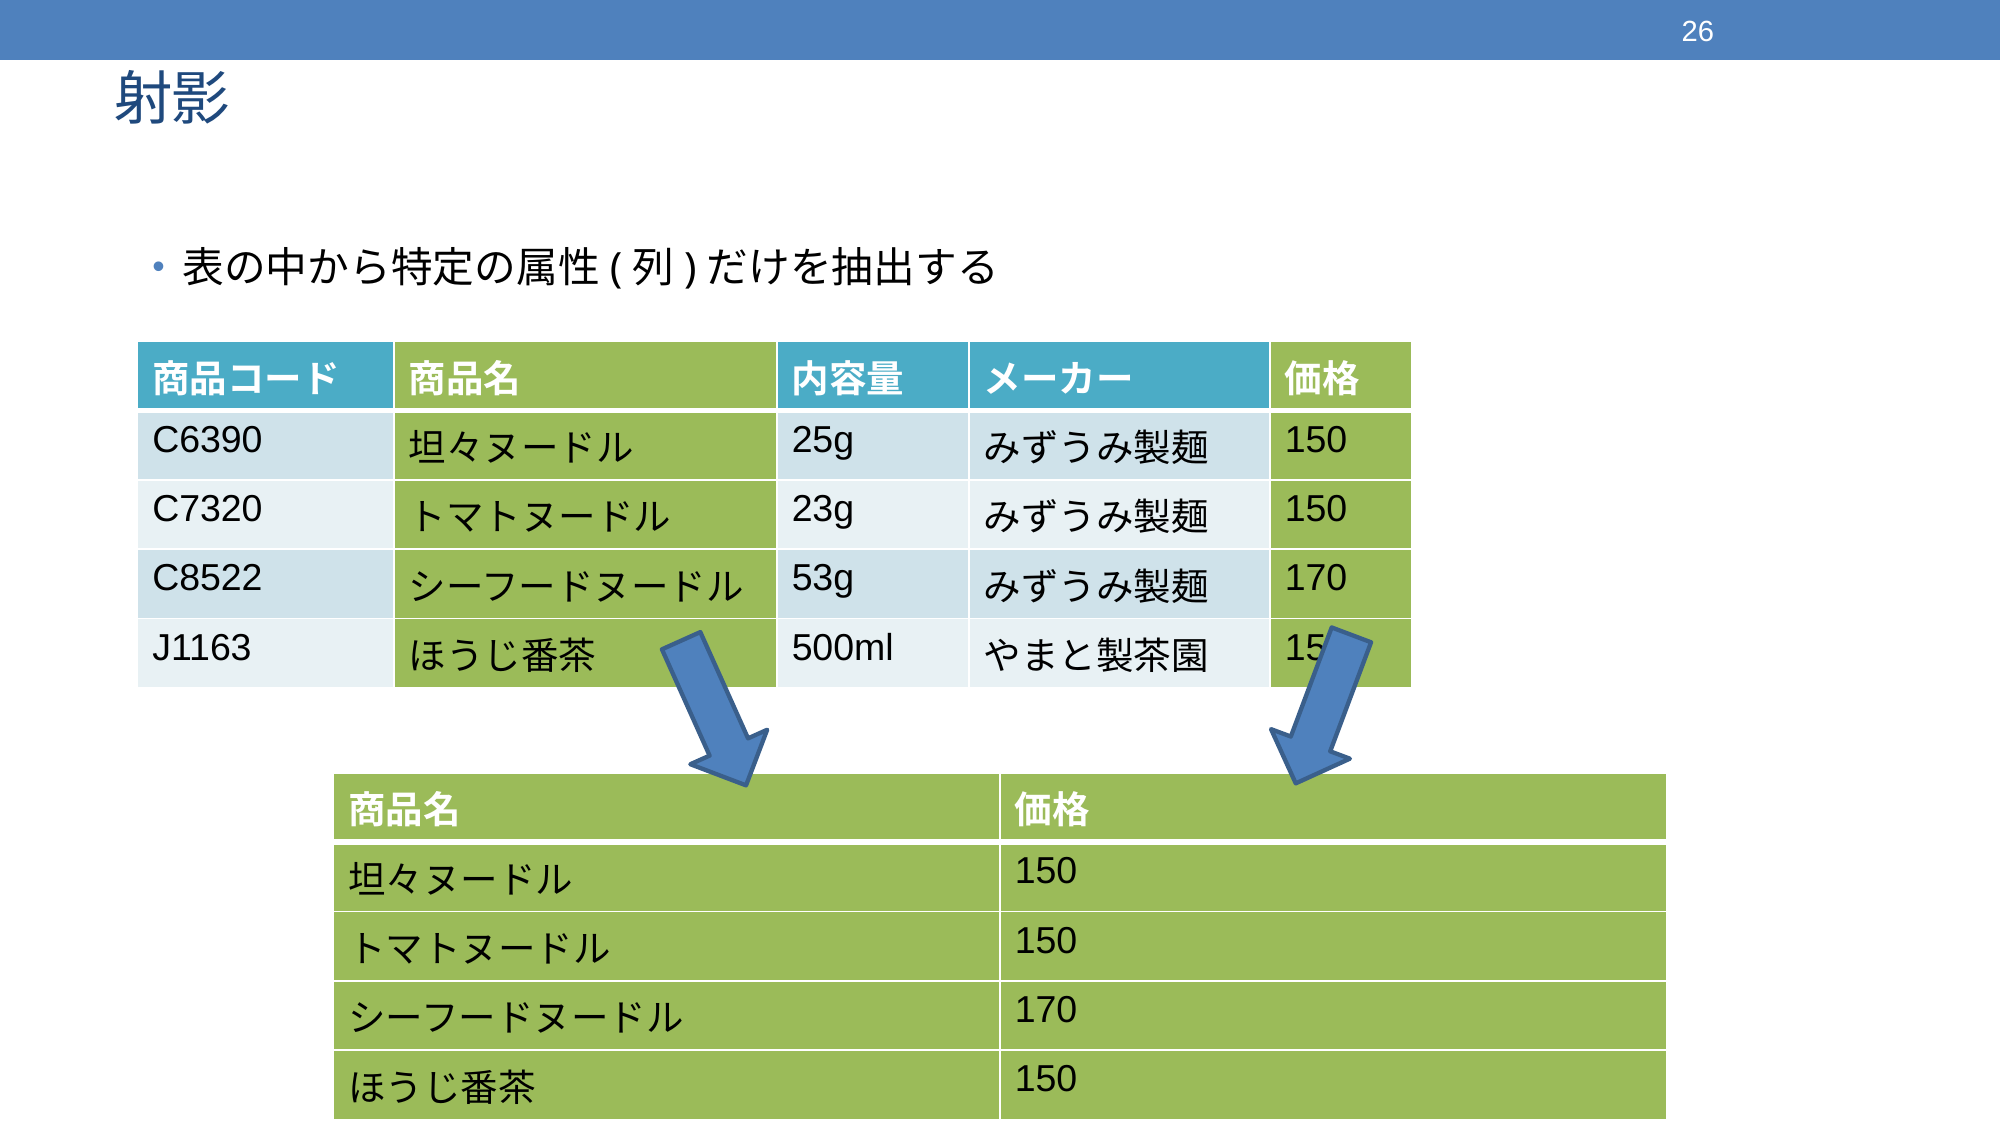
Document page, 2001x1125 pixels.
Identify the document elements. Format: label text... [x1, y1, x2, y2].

table_cell 150 [1271, 619, 1411, 687]
table_cell C7320 [138, 481, 393, 548]
table_cell 150 [1271, 481, 1411, 548]
table_cell みずうみ製麺 [970, 550, 1269, 618]
table_cell 150 [1001, 845, 1666, 911]
table_cell 170 [1271, 550, 1411, 618]
table_cell 坦々ヌードル [334, 845, 999, 911]
text_box [659, 630, 770, 788]
list 表の中から特定の属性(列)だけを抽出する [137, 233, 1863, 1014]
table_header 商品名 [395, 342, 776, 408]
table_header 商品名 [334, 774, 999, 839]
table_header 内容量 [778, 342, 968, 408]
table_cell シーフードヌードル [395, 550, 776, 618]
table_cell C6390 [138, 413, 393, 479]
table_header 価格 [1271, 342, 1411, 408]
table_cell 150 [1271, 413, 1411, 479]
table_cell トマトヌードル [395, 481, 776, 548]
text_box [1269, 625, 1374, 786]
table_cell ほうじ番茶 [395, 619, 776, 687]
title 射影 [99, 59, 1900, 133]
table_cell 150 [1001, 912, 1666, 980]
slide_number 26 [1666, 3, 1900, 57]
table_cell みずうみ製麺 [970, 413, 1269, 479]
table_cell やまと製茶園 [970, 619, 1269, 687]
table_cell 23g [778, 481, 968, 548]
table_cell 150 [1001, 1051, 1666, 1119]
table_cell トマトヌードル [334, 912, 999, 980]
table_header 商品コード [138, 342, 393, 408]
table_cell 170 [1001, 982, 1666, 1049]
table_header 価格 [1001, 774, 1666, 839]
table_cell みずうみ製麺 [970, 481, 1269, 548]
table_cell 500ml [778, 619, 968, 687]
table_cell J1163 [138, 619, 393, 687]
table_cell ほうじ番茶 [334, 1051, 999, 1119]
table_cell 坦々ヌードル [395, 413, 776, 479]
table_cell 53g [778, 550, 968, 618]
table_cell C8522 [138, 550, 393, 618]
table_cell 25g [778, 413, 968, 479]
table_header メーカー [970, 342, 1269, 408]
table_cell シーフードヌードル [334, 982, 999, 1049]
